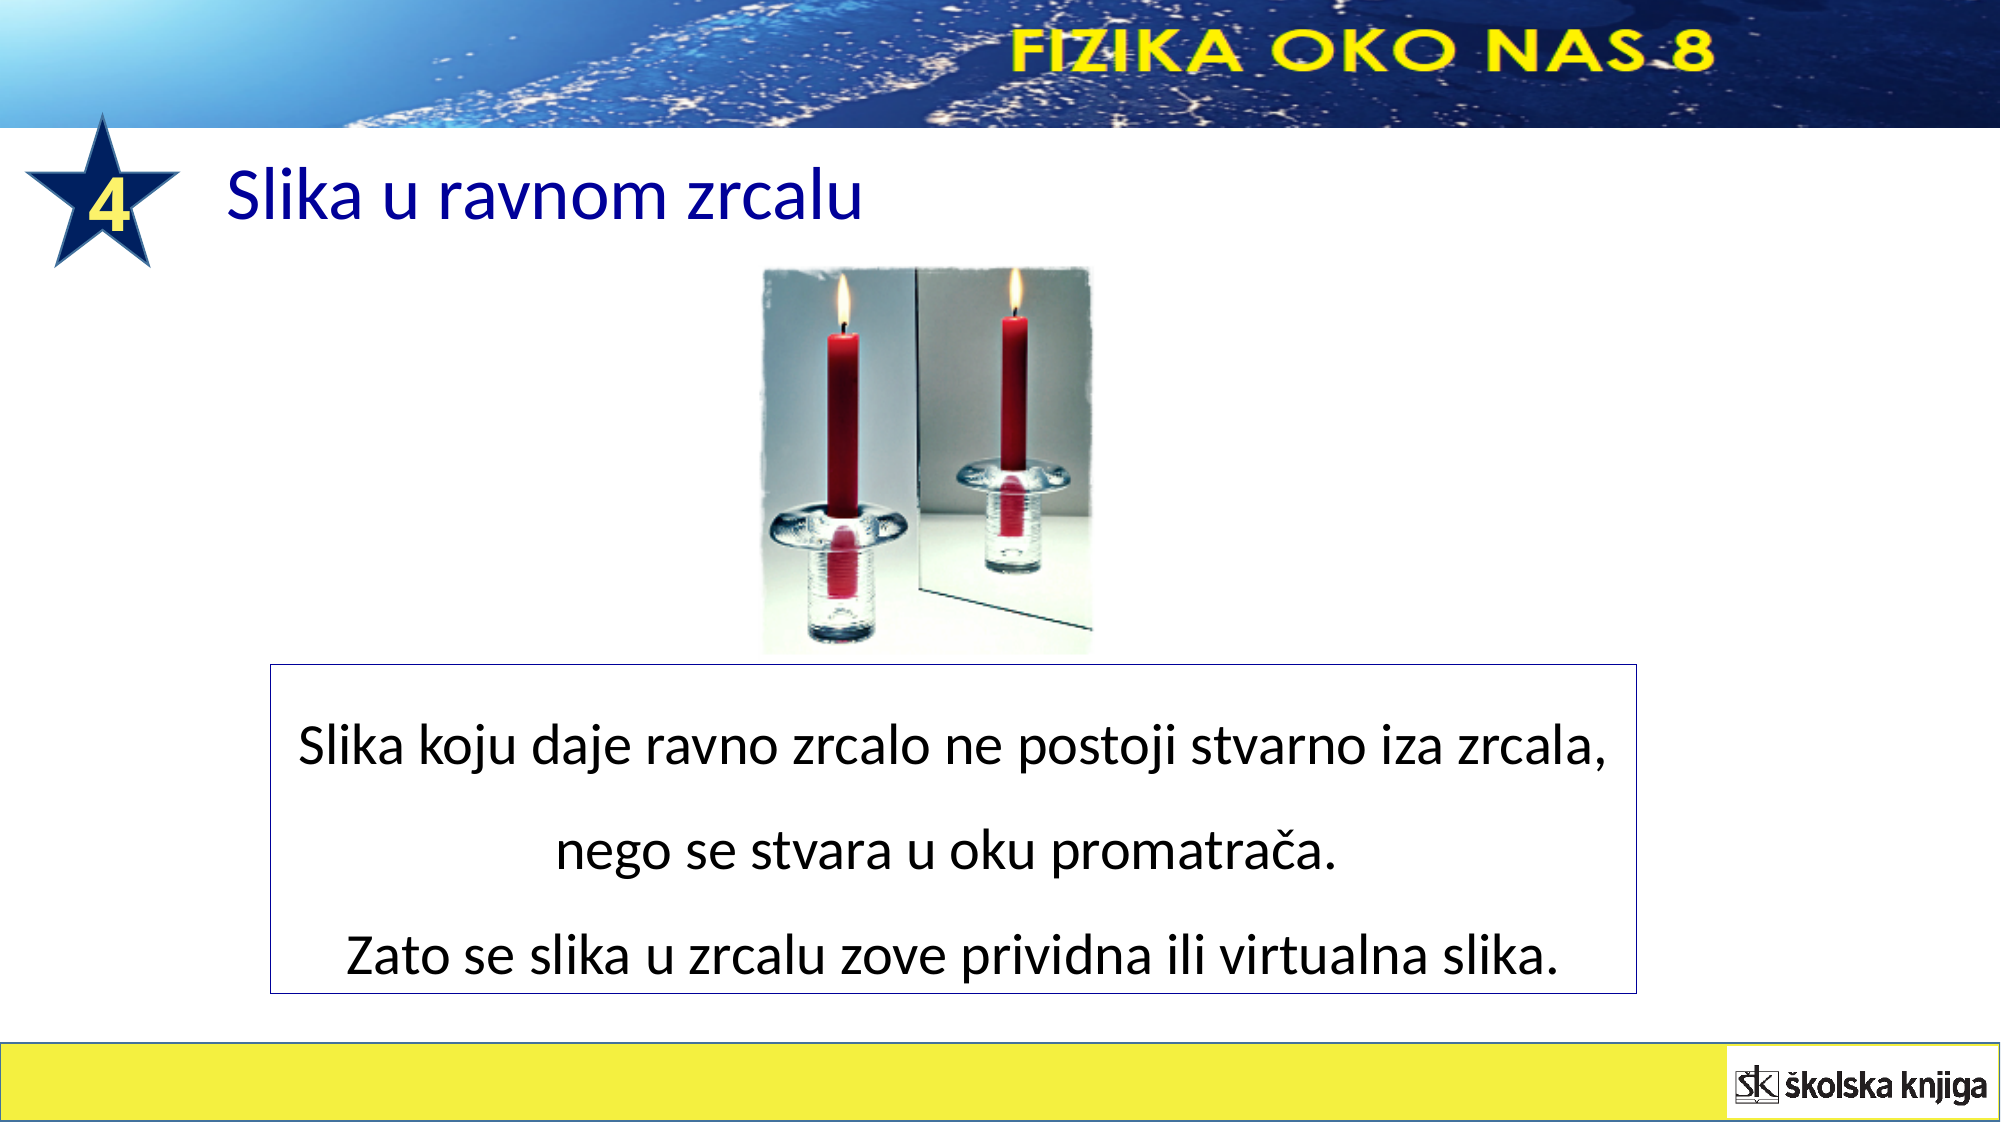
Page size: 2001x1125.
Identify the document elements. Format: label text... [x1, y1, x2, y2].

text_box Slika koju daje ravno zrcalo ne postoji stvarno iza zrcala, nego se stvara u oku promatrača. Zato se slika u zrcalu zove prividna ili virtualna slika. [270, 664, 1637, 994]
picture [1727, 1046, 1998, 1118]
picture [758, 265, 1096, 662]
text_box Slika u ravnom zrcalu [212, 137, 898, 243]
picture [0, 0, 2000, 128]
text_box 4 [24, 111, 181, 269]
